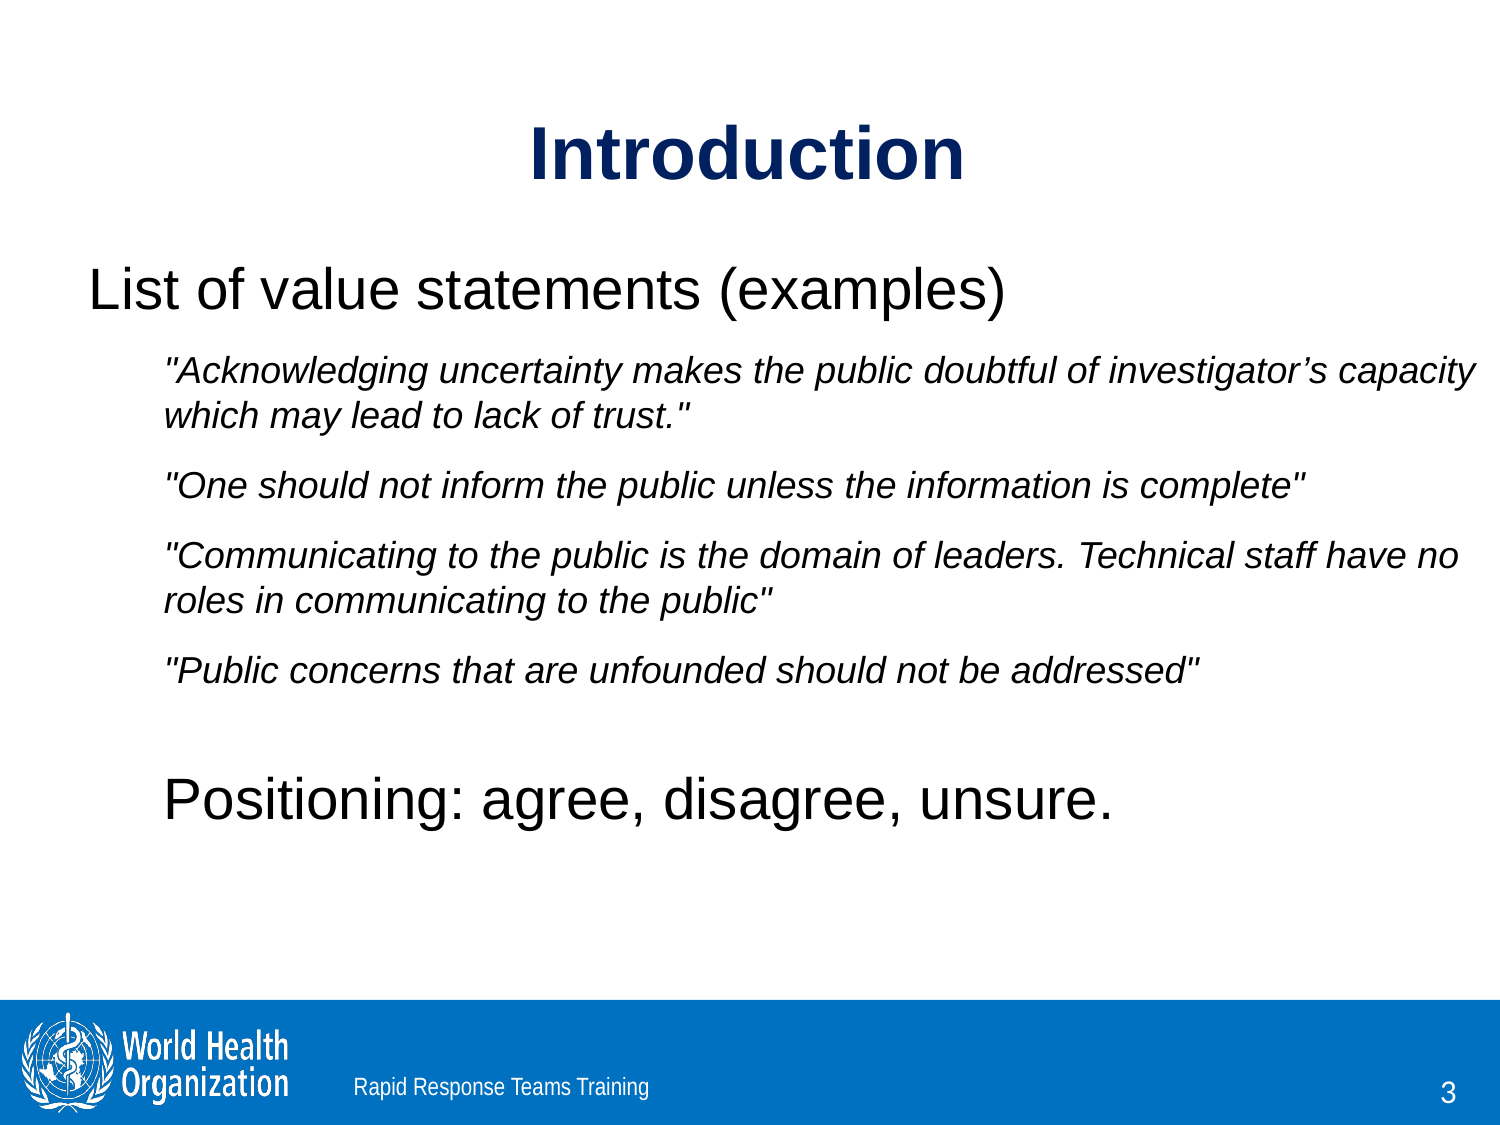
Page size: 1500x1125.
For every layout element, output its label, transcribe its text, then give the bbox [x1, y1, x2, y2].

title Introduction [73, 56, 1424, 244]
text_box List of value statements (examples) "Acknowledging uncertainty makes the public doubtful of investigator’s capacity which may lead to lack of trust." "One should not inform the public unless the information is complete" "Communicating to the public is the domain of leaders. Technical staff have no roles in communicating to the public" "Public concerns that are unfounded should not be addressed" Positioning: agree, disagree, unsure. [74, 243, 1500, 839]
picture [21, 1012, 288, 1113]
